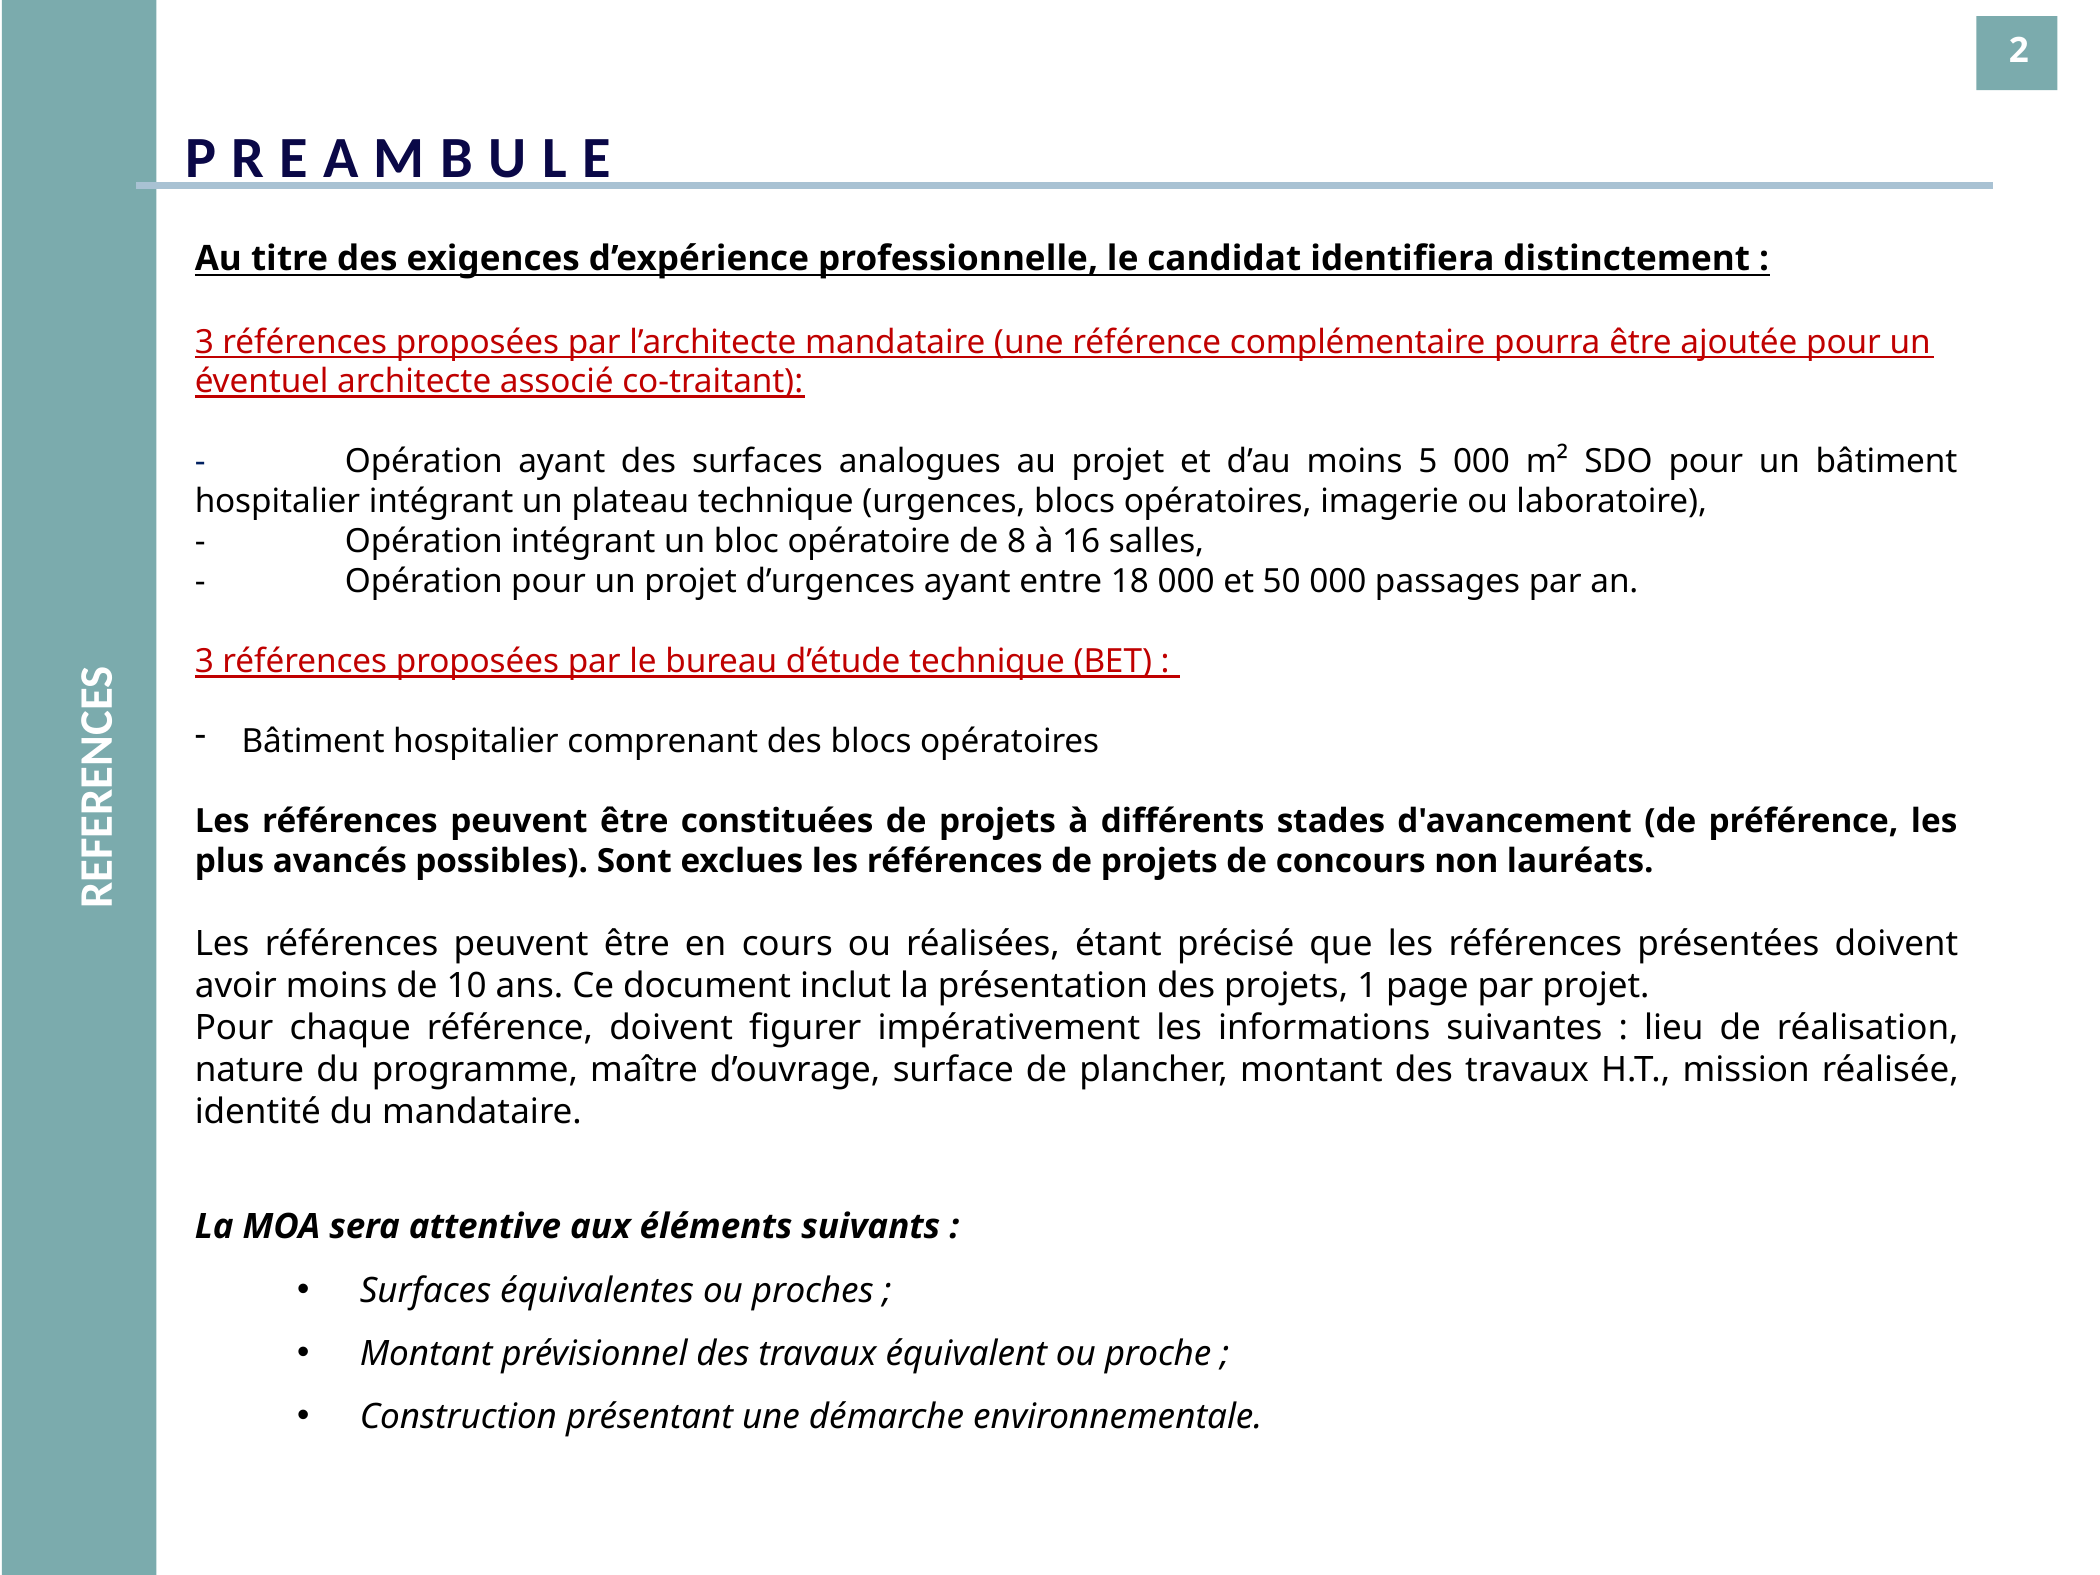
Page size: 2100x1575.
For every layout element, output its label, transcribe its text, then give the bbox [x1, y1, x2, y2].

text_box PREAMBULE [179, 0, 2100, 189]
text_box Au titre des exigences d’expérience professionnelle, le candidat identifiera distinctement : 3 références proposées par l’architecte mandataire (une référence complémentaire pourra être ajoutée pour un éventuel architecte associé co-traitant): - Opération ayant des surfaces analogues au projet et d’au moins 5 000 m² SDO pour un bâtiment hospitalier intégrant un plateau technique (urgences, blocs opératoires, imagerie ou laboratoire), - Opération intégrant un bloc opératoire de 8 à 16 salles, - Opération pour un projet d’urgences ayant entre 18 000 et 50 000 passages par an. 3 références proposées par le bureau d’étude technique (BET) : Bâtiment hospitalier comprenant des blocs opératoires Les références peuvent être constituées de projets à différents stades d'avancement (de préférence, les plus avancés possibles). Sont exclues les références de projets de concours non lauréats. Les références peuvent être en cours ou réalisées, étant précisé que les références présentées doivent avoir moins de 10 ans. Ce document inclut la présentation des projets, 1 page par projet. Pour chaque référence, doivent figurer impérativement les informations suivantes : lieu de réalisation, nature du programme, maître d’ouvrage, surface de plancher, montant des travaux H.T., mission réalisée, identité du mandataire. La MOA sera attentive aux éléments suivants : Surfaces équivalentes ou proches ; Montant prévisionnel des travaux équivalent ou proche ; Construction présentant une démarche environnementale. [179, 228, 1975, 1575]
text_box [2044, 15, 2058, 91]
text_box REFERENCES [1, 0, 157, 1575]
text_box 2 [1962, 12, 2044, 91]
